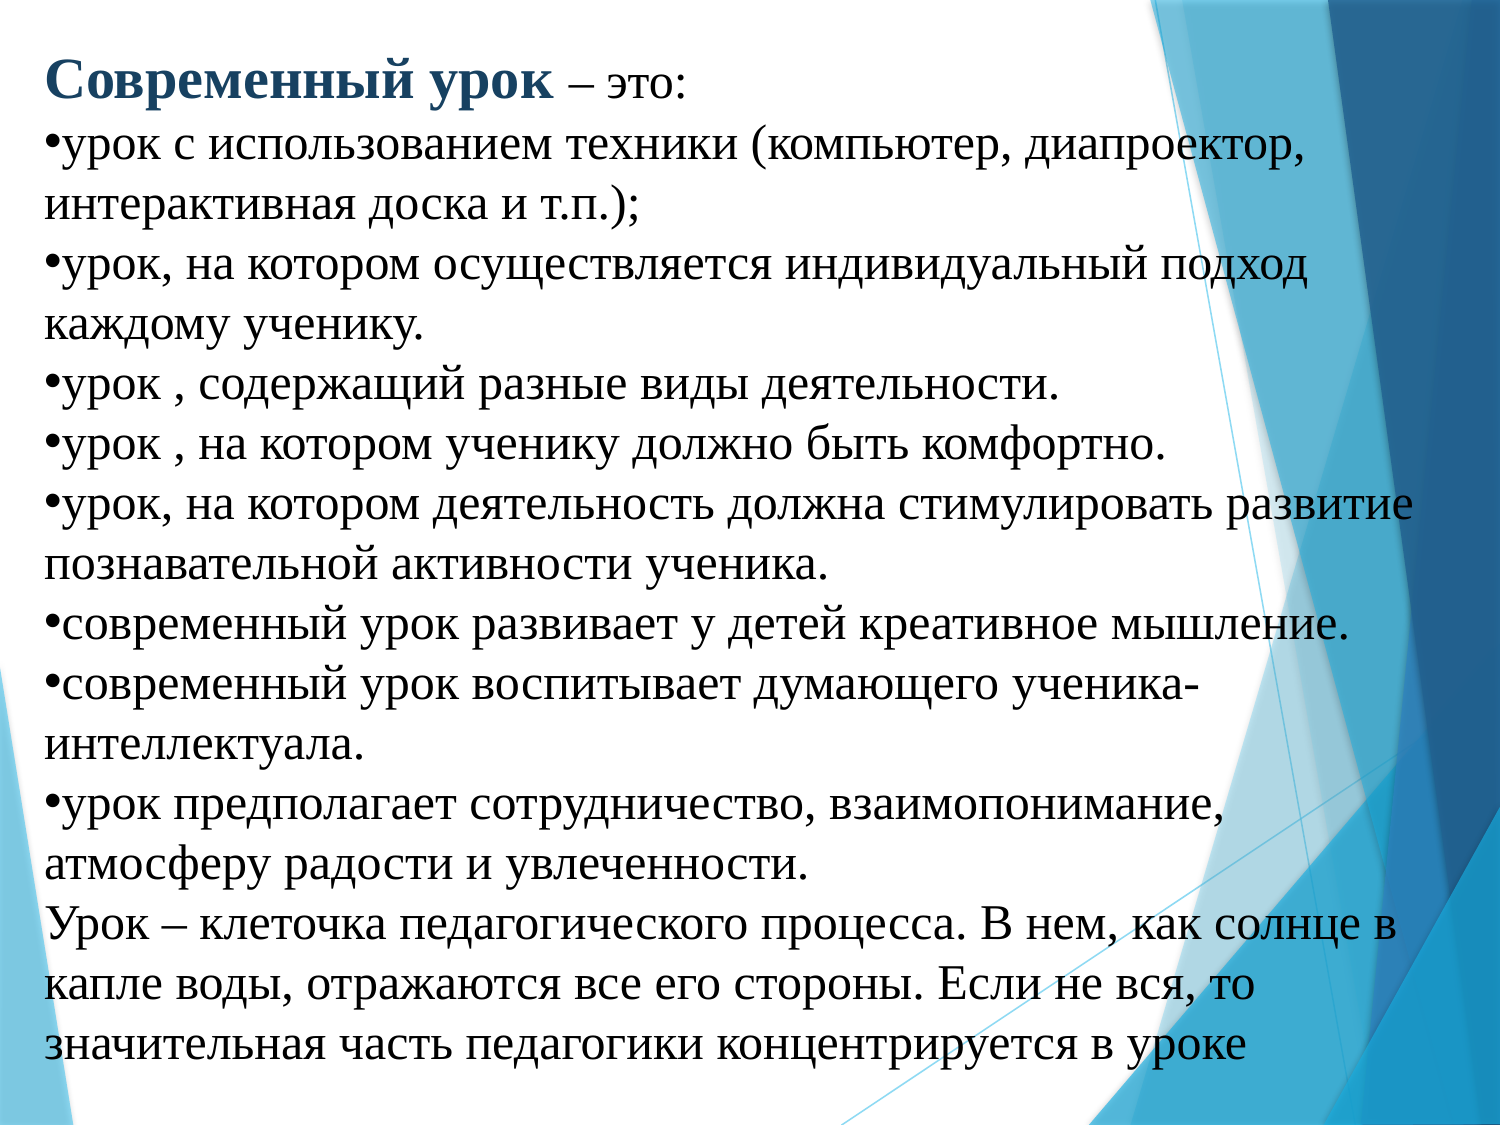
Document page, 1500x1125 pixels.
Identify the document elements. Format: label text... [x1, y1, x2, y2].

text_box Современный урок – это: урок с использованием техники (компьютер, диапроектор, интерактивная доска и т.п.); урок, на котором осуществляется индивидуальный подход каждому ученику. урок , содержащий разные виды деятельности. урок , на котором ученику должно быть комфортно. урок, на котором деятельность должна стимулировать развитие познавательной активности ученика. современный урок развивает у детей креативное мышление. современный урок воспитывает думающего ученика-интеллектуала. урок предполагает сотрудничество, взаимопонимание, атмосферу радости и увлеченности. Урок – клеточка педагогического процесса. В нем, как солнце в капле воды, отражаются все его стороны. Если не вся, то значительная часть педагогики концентрируется в уроке [29, 32, 1471, 1078]
